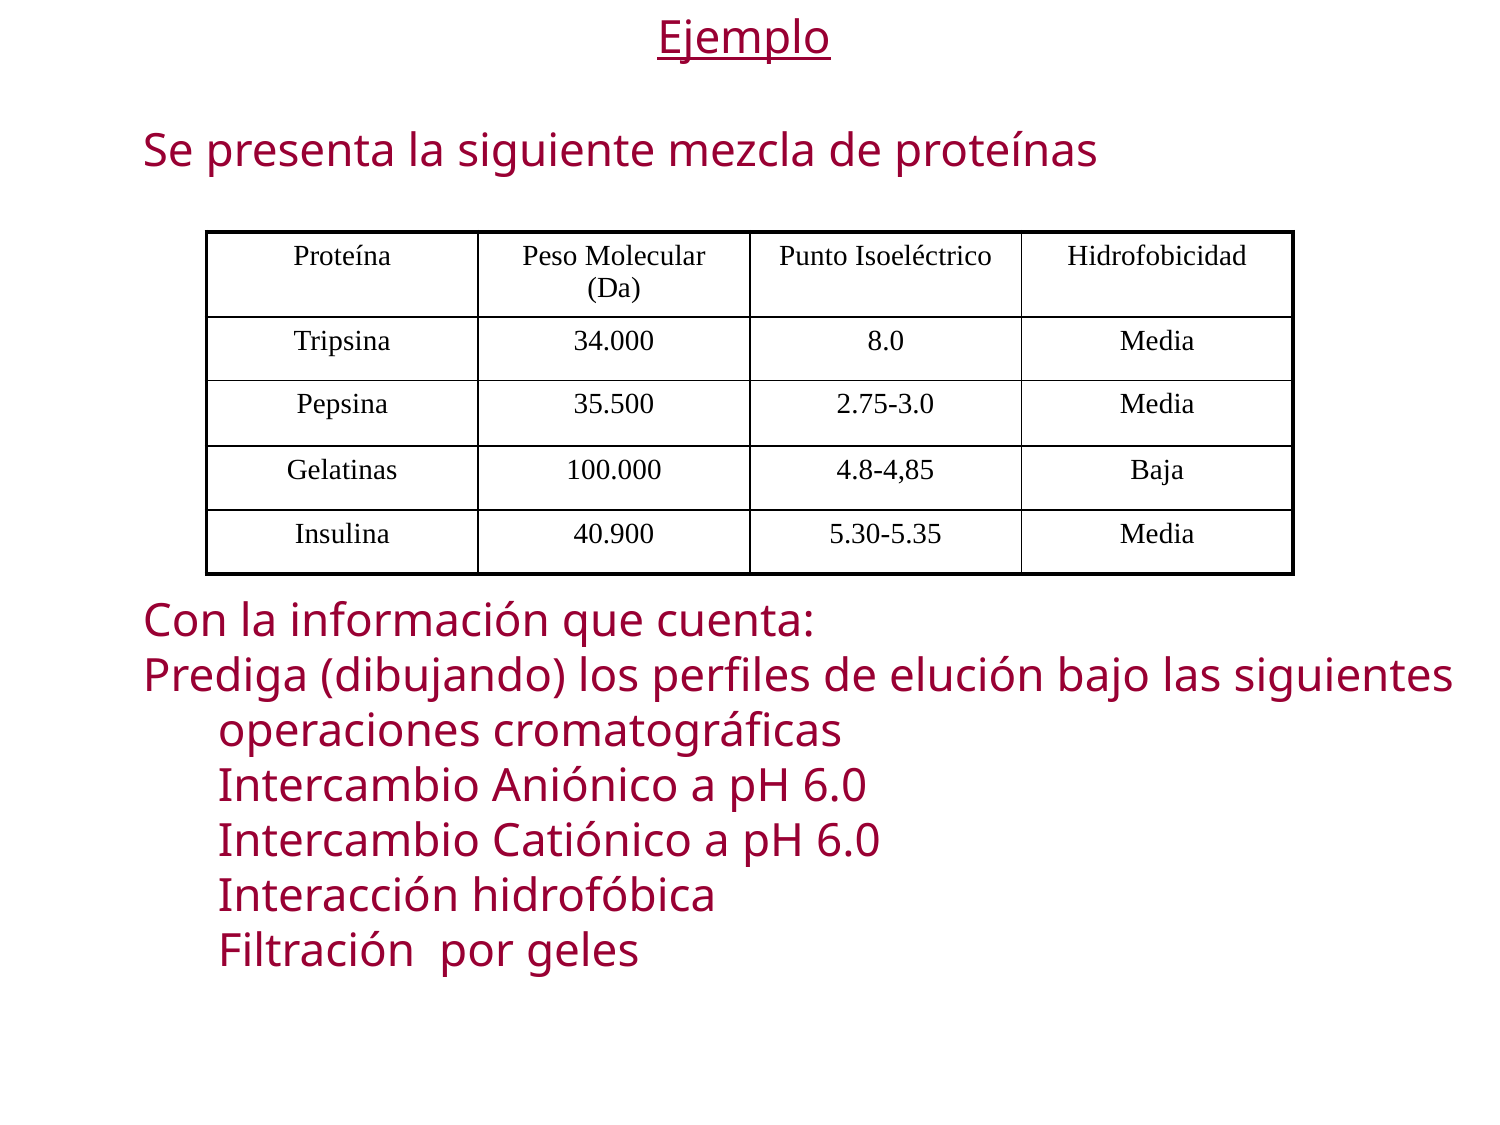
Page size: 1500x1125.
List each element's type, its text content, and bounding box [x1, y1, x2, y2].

table_cell 2.75-3.0 [751, 381, 1021, 445]
table_cell Insulina [208, 511, 477, 572]
text_box Ejemplo [76, 0, 1412, 70]
table_cell 34.000 [479, 318, 749, 380]
text_box Se presenta la siguiente mezcla de proteínas Con la información que cuenta: Prediga (dibujando) los perfiles de elución bajo las siguientes operaciones cromatográficas Intercambio Aniónico a pH 6.0 Intercambio Catiónico a pH 6.0 Interacción hidrofóbica Filtración por geles [53, 113, 1500, 514]
table_cell Gelatinas [208, 447, 477, 509]
table_cell Media [1022, 318, 1291, 380]
table_cell Baja [1022, 447, 1291, 509]
table_cell 35.500 [479, 381, 749, 445]
table_header Hidrofobicidad [1022, 234, 1291, 316]
table_cell 5.30-5.35 [751, 511, 1021, 572]
table_cell 8.0 [751, 318, 1021, 380]
table_cell 40.900 [479, 511, 749, 572]
table_cell Pepsina [208, 381, 477, 445]
table_cell Media [1022, 381, 1291, 445]
table_header Proteína [208, 234, 477, 316]
table_header Punto Isoeléctrico [751, 234, 1021, 316]
table_cell 100.000 [479, 447, 749, 509]
table_cell Media [1022, 511, 1291, 572]
table_cell Tripsina [208, 318, 477, 380]
table_cell 4.8-4,85 [751, 447, 1021, 509]
table_header Peso Molecular (Da) [479, 234, 749, 316]
